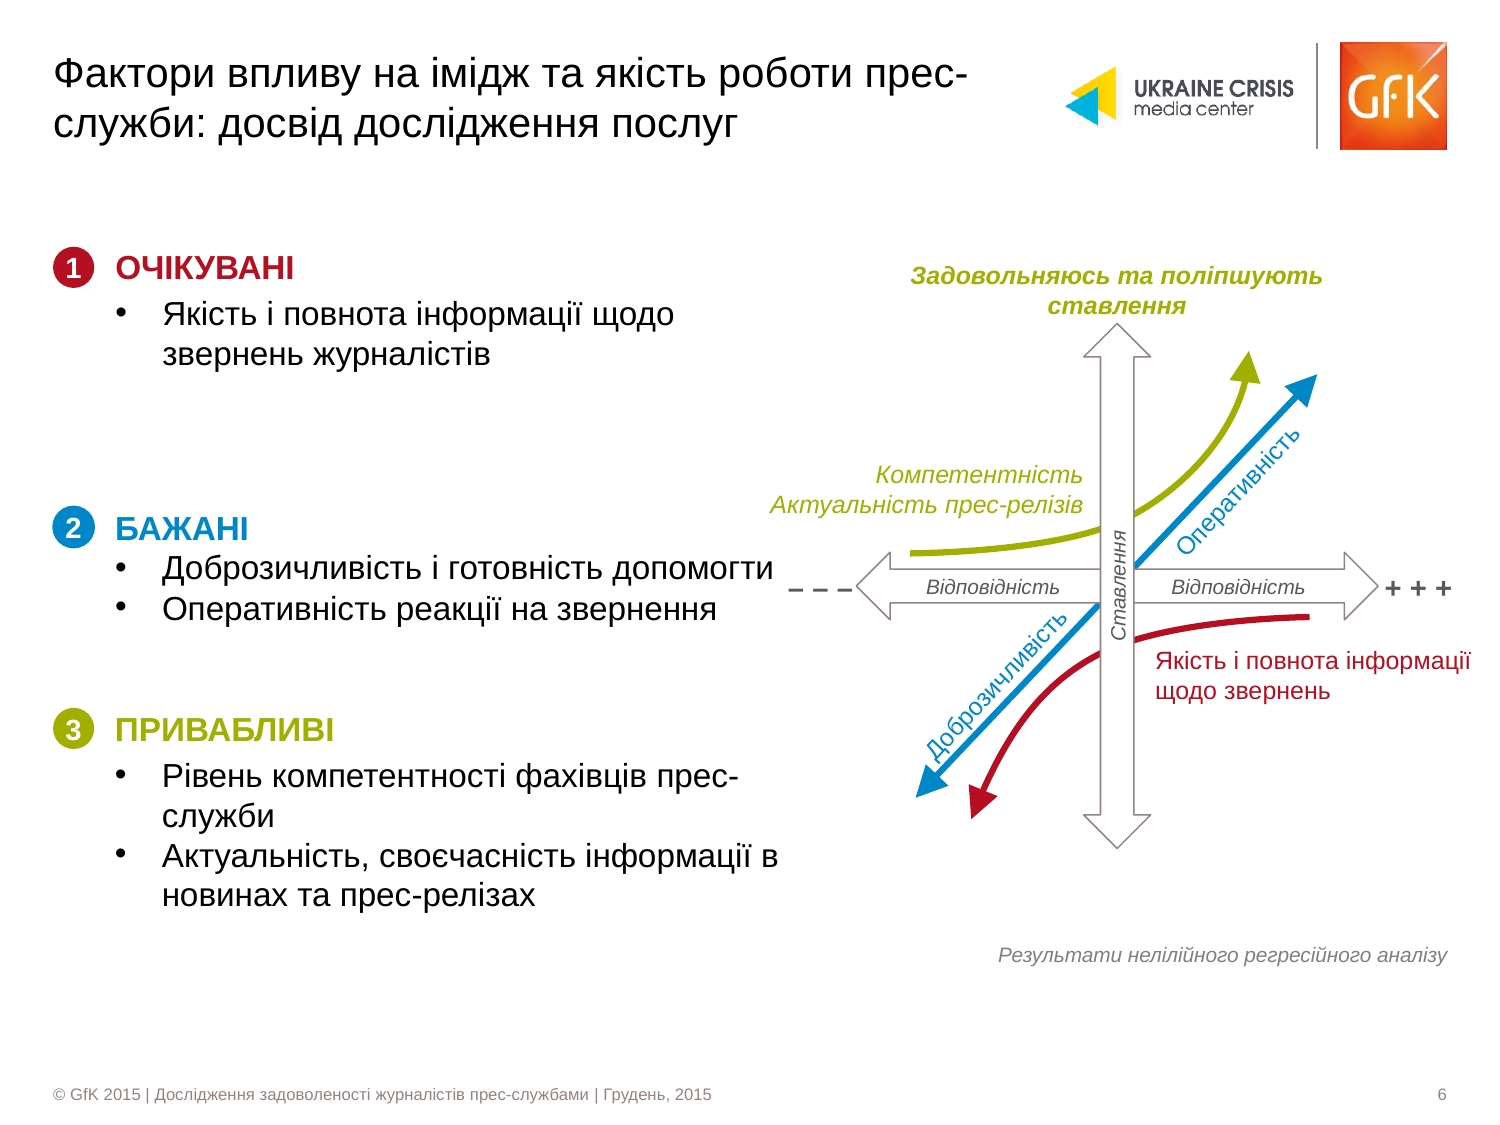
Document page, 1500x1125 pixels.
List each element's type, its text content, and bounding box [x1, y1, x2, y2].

text_box + + + [1384, 568, 1463, 601]
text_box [52, 499, 815, 636]
text_box Результати нелілійного регресійного аналізу [955, 942, 1447, 984]
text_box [52, 238, 798, 382]
text_box – – – [819, 569, 850, 604]
picture [1340, 42, 1447, 150]
title Фактори впливу на імідж та якість роботи прес-служби: досвід дослідження послуг [53, 42, 1093, 149]
text_box Задовольняюсь та поліпшують ставлення [869, 252, 1366, 321]
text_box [52, 699, 857, 924]
text_box Якість і повнота інформації щодо звернень [1382, 644, 1480, 721]
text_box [856, 323, 1379, 849]
picture [1093, 64, 1304, 128]
